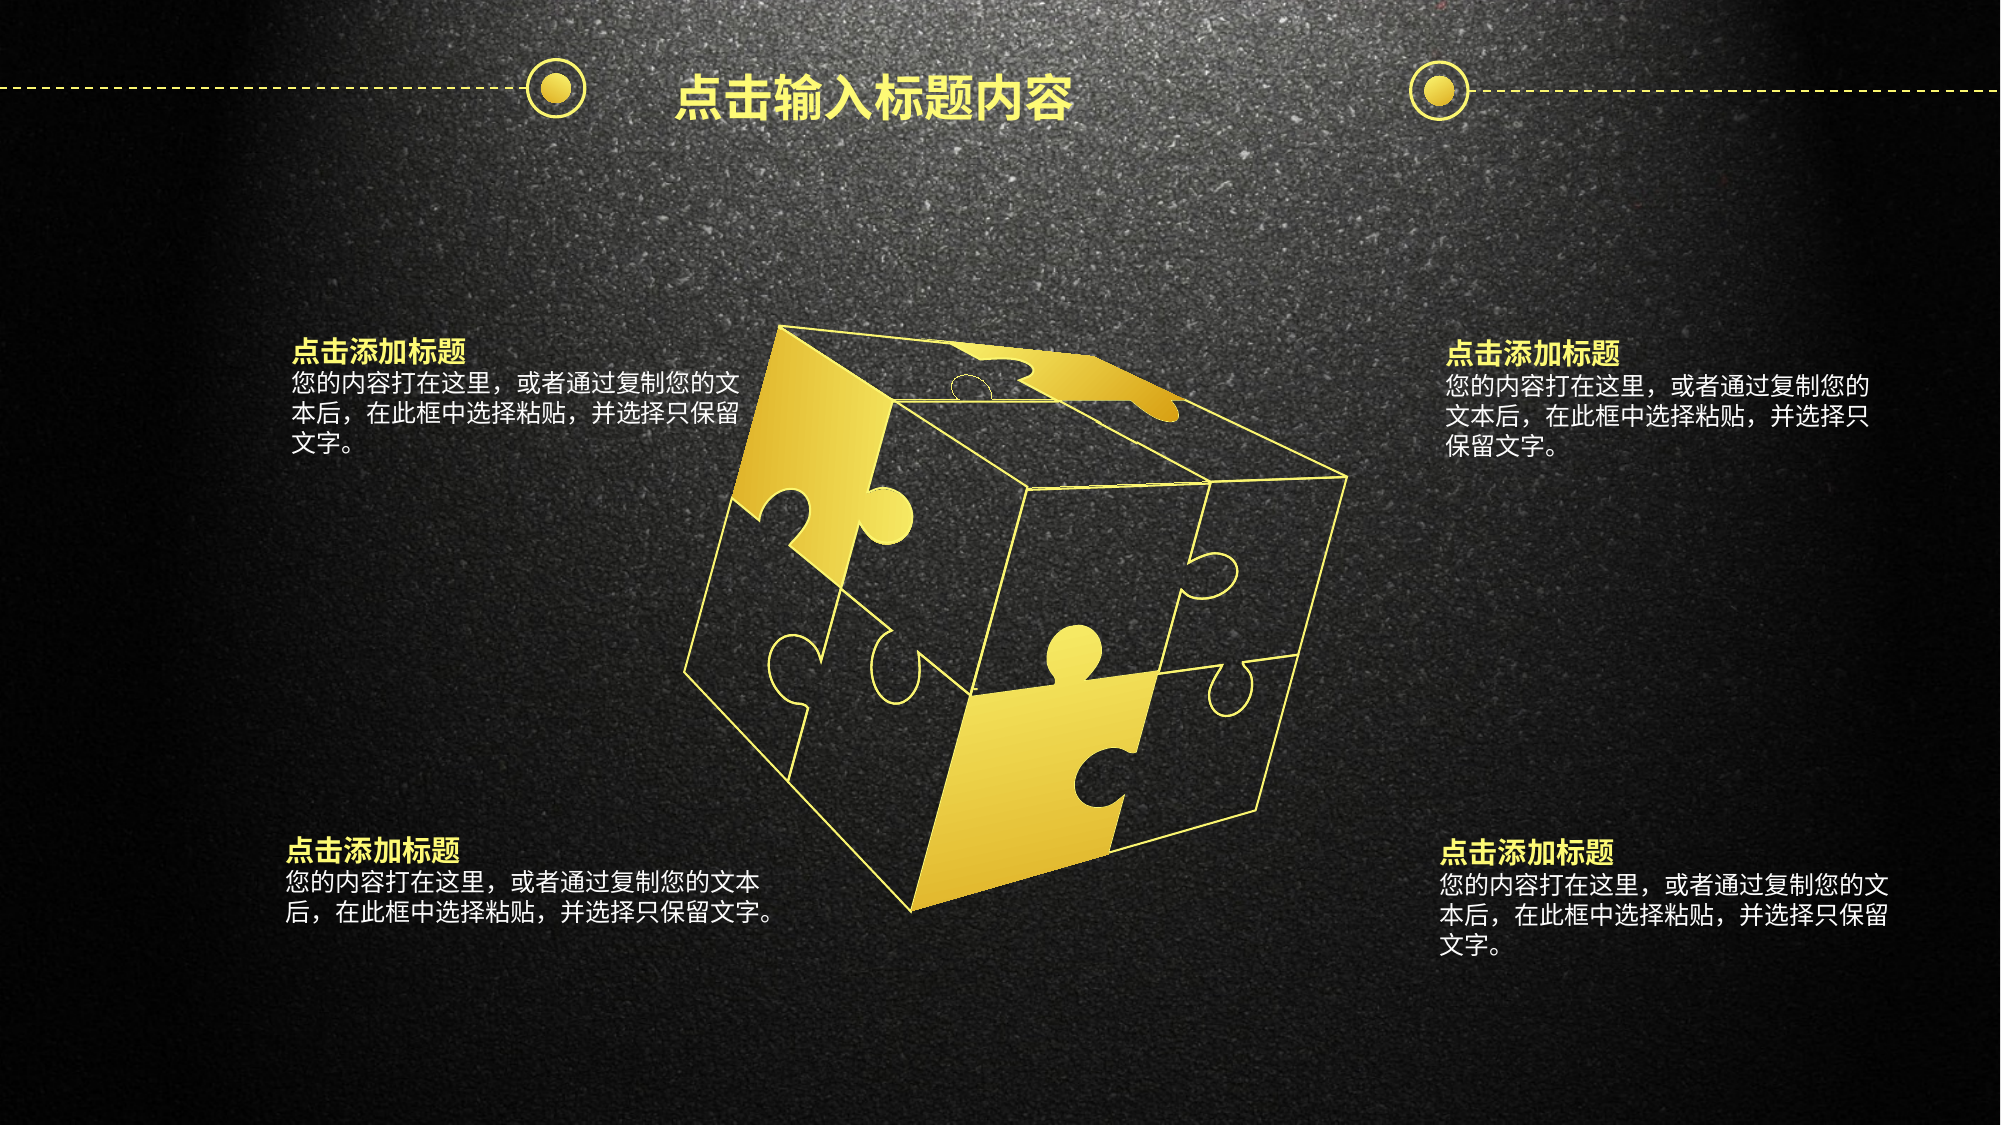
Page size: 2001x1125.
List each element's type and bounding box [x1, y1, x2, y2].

picture [0, 0, 2001, 1125]
text_box [684, 325, 1348, 956]
